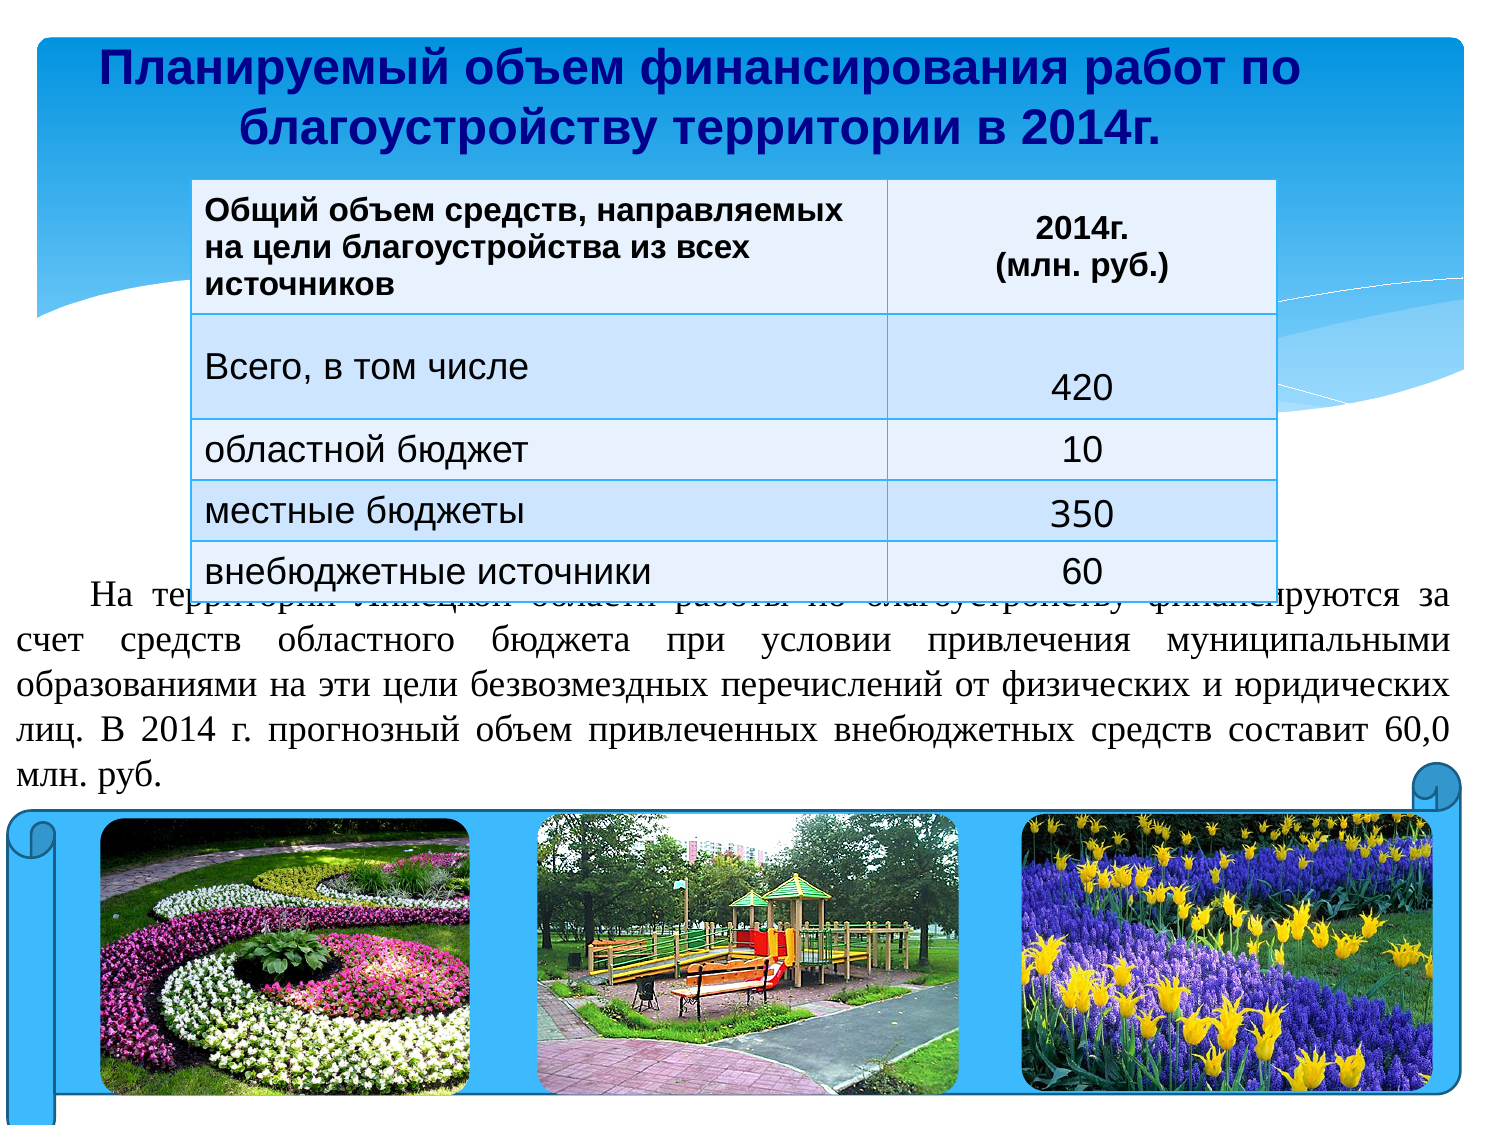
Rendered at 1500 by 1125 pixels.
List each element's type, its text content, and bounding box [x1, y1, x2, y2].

text_box Планируемый объем финансирования работ по благоустройству территории в 2014г. [21, 27, 1380, 163]
table_cell 350 [888, 481, 1276, 540]
text_box [6, 802, 1462, 1125]
table_cell внебюджетные источники [192, 542, 887, 601]
table_cell 420 [888, 315, 1276, 418]
table_cell 60 [888, 542, 1276, 601]
table_header Общий объем средств, направляемых на цели благоустройства из всех источников [192, 180, 887, 313]
table_cell Всего, в том числе [192, 315, 887, 418]
text_box На территории Липецкой области работы по благоустройству финансируются за счет средств областного бюджета при условии привлечения муниципальными образованиями на эти цели безвозмездных перечислений от физических и юридических лиц. В 2014 г. прогнозный объем привлеченных внебюджетных средств составит 60,0 млн. руб. [1, 561, 1467, 802]
picture [537, 813, 959, 1095]
table_header 2014г. (млн. руб.) [888, 180, 1276, 313]
picture [1021, 813, 1433, 1092]
table_cell 10 [888, 420, 1276, 479]
table_cell местные бюджеты [192, 481, 887, 540]
table_cell областной бюджет [192, 420, 887, 479]
picture [100, 818, 470, 1096]
